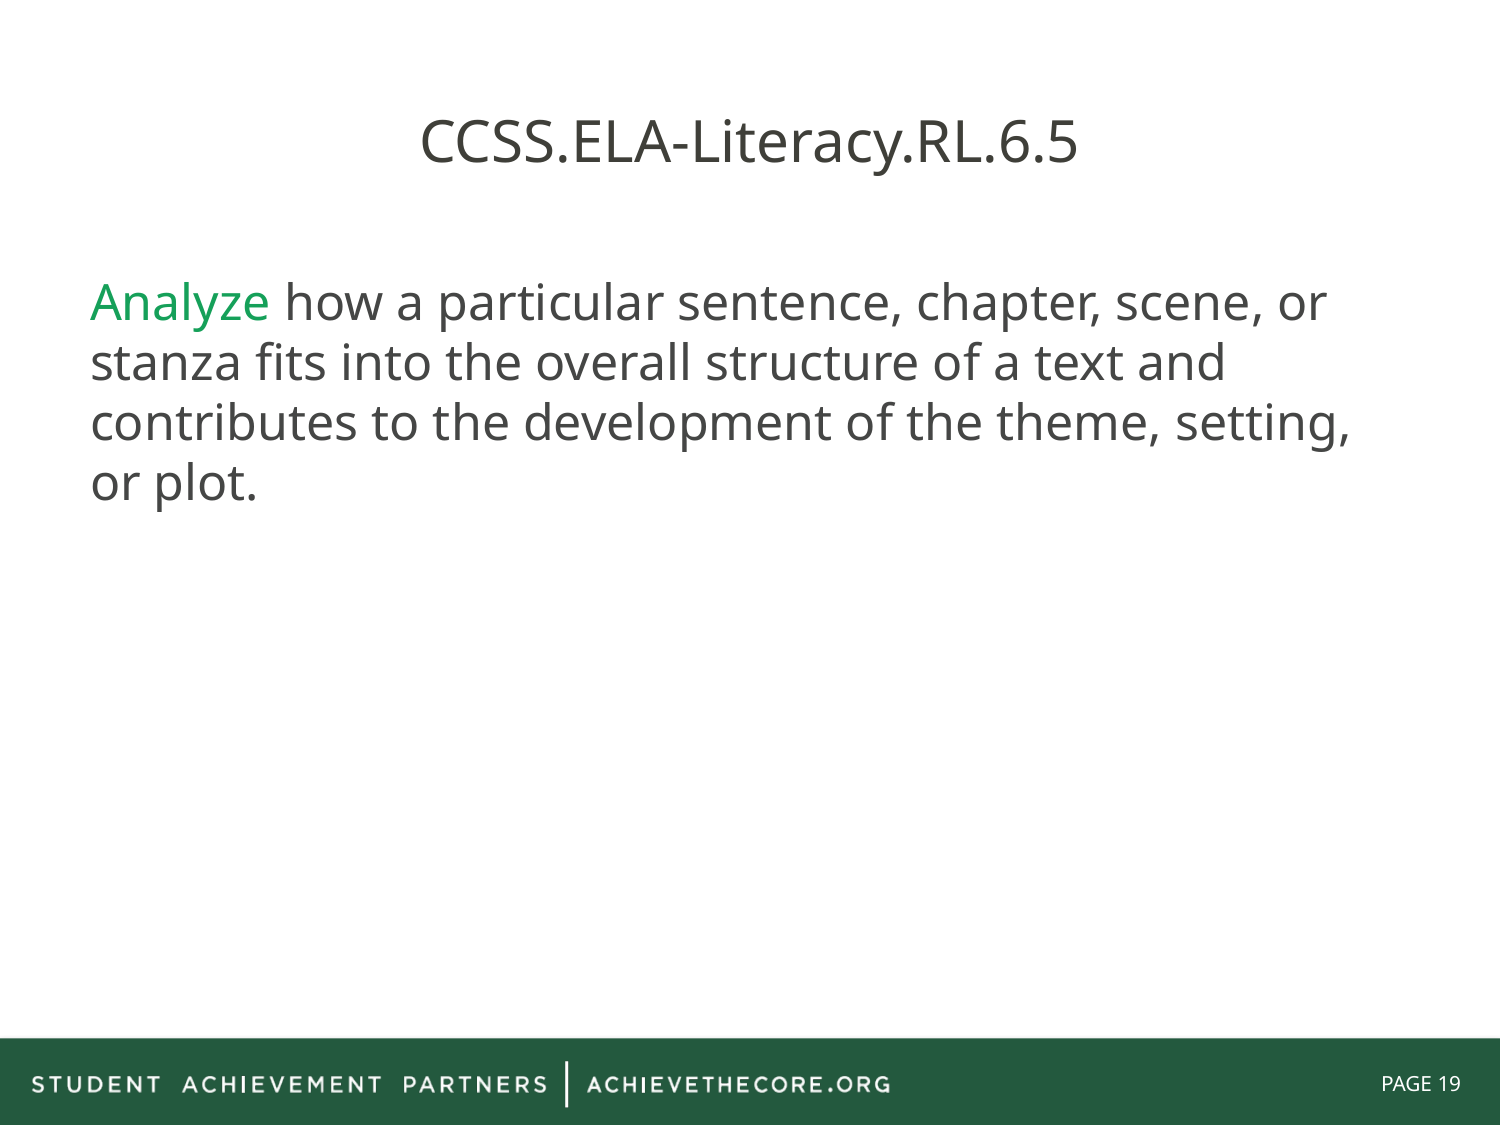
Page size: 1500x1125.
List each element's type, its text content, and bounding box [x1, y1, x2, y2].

list Analyze how a particular sentence, chapter, scene, or stanza fits into the overall structure of a text and contributes to the development of the theme, setting, or plot. [75, 262, 1425, 1005]
title CCSS.ELA-Literacy.RL.6.5 [75, 45, 1425, 233]
